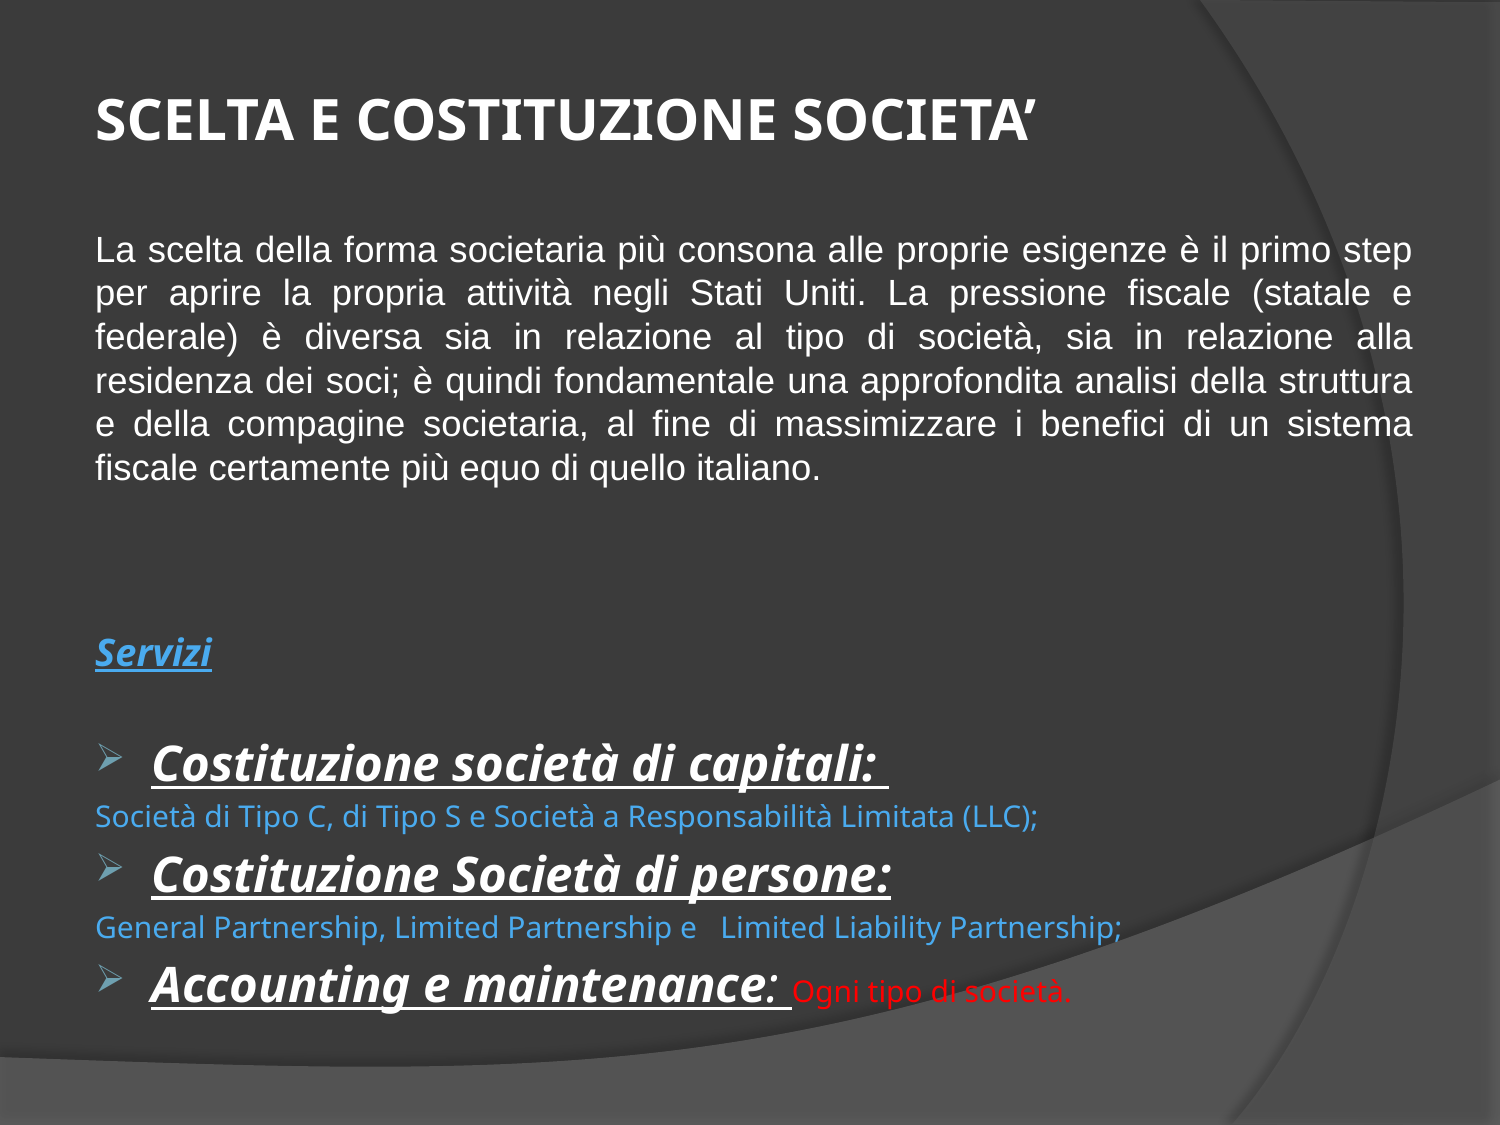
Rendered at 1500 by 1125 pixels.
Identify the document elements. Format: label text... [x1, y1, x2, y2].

list SCELTA E COSTITUZIONE SOCIETA’ La scelta della forma societaria più consona alle proprie esigenze è il primo step per aprire la propria attività negli Stati Uniti. La pressione fiscale (statale e federale) è diversa sia in relazione al tipo di società, sia in relazione alla residenza dei soci; è quindi fondamentale una approfondita analisi della struttura e della compagine societaria, al fine di massimizzare i benefici di un sistema fiscale certamente più equo di quello italiano. Servizi Costituzione società di capitali: Società di Tipo C, di Tipo S e Società a Responsabilità Limitata (LLC); Costituzione Società di persone: General Partnership, Limited Partnership e Limited Liability Partnership; Accounting e maintenance: Ogni tipo di società. [75, 76, 1430, 1030]
